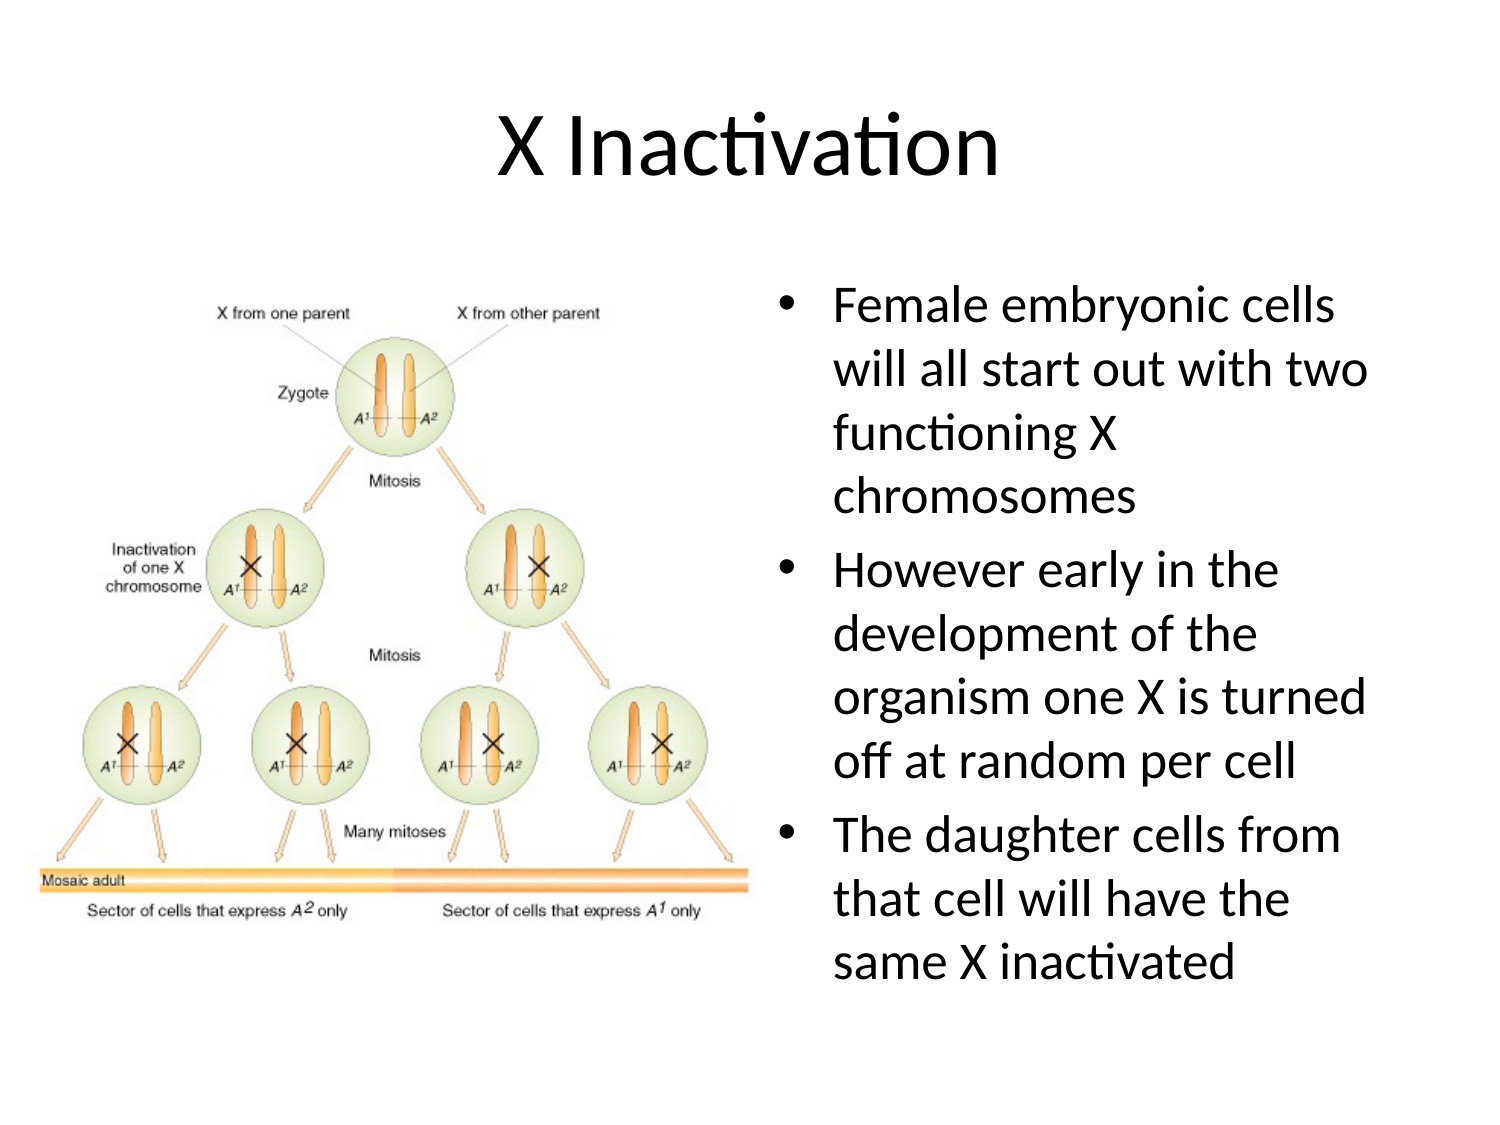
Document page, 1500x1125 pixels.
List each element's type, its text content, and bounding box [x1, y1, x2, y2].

picture [25, 292, 763, 937]
title X Inactivation [75, 45, 1425, 233]
list Female embryonic cells will all start out with two functioning X chromosomes However early in the development of the organism one X is turned off at random per cell The daughter cells from that cell will have the same X inactivated [762, 262, 1425, 1005]
